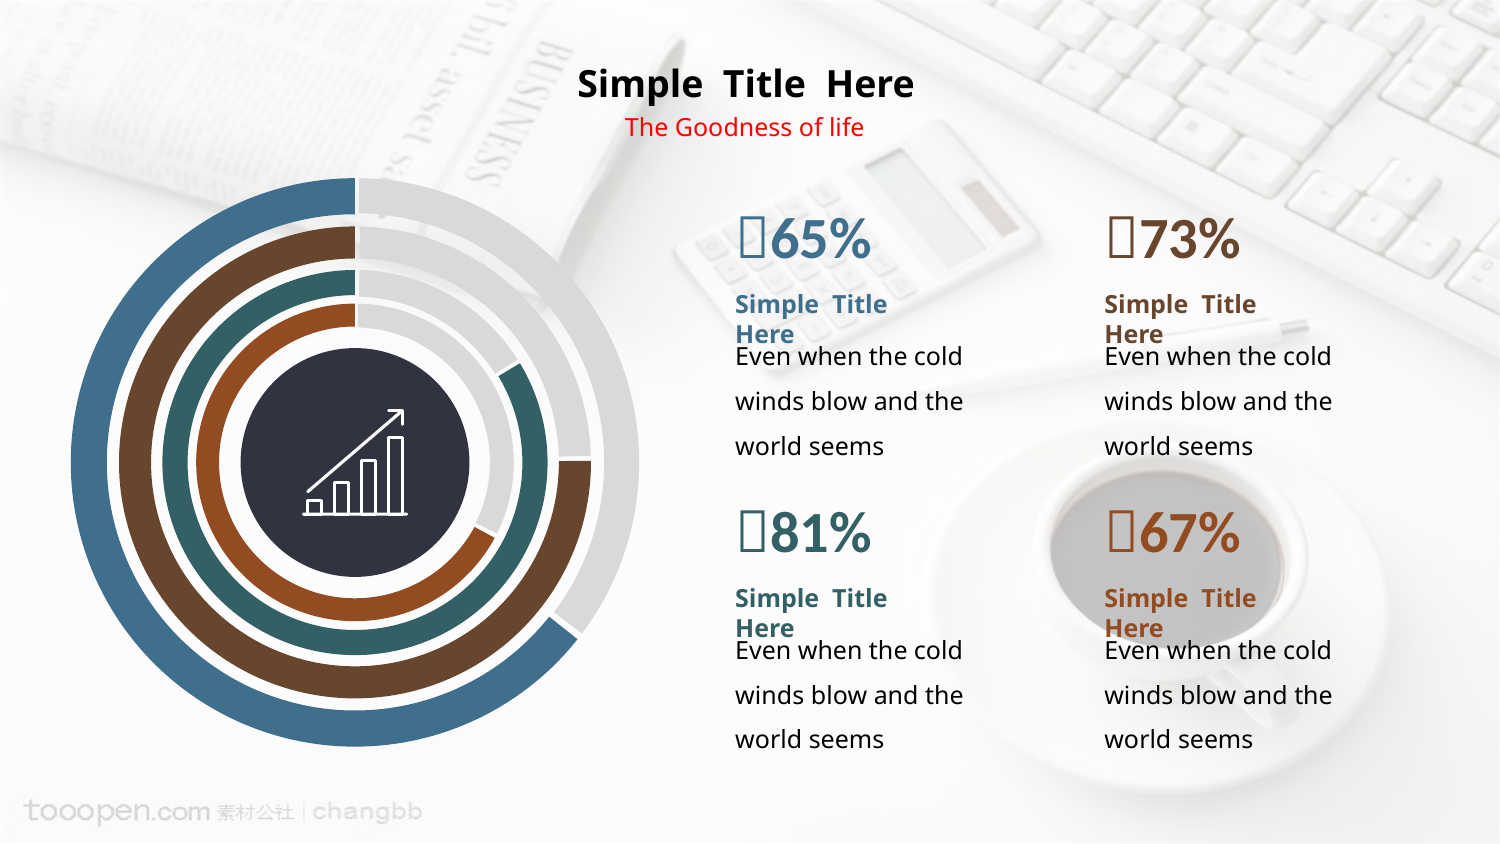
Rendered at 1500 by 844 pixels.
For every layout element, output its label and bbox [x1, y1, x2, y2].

text_box [160, 267, 550, 658]
text_box [303, 410, 407, 515]
text_box [543, 52, 954, 151]
text_box [194, 301, 497, 624]
text_box [355, 301, 516, 536]
text_box [356, 267, 520, 376]
text_box [356, 176, 642, 636]
text_box [116, 224, 594, 701]
text_box [720, 486, 980, 764]
text_box [720, 192, 980, 471]
text_box [1089, 486, 1349, 764]
text_box [1089, 192, 1349, 471]
text_box [68, 176, 580, 749]
text_box [238, 345, 472, 580]
text_box [357, 224, 593, 459]
